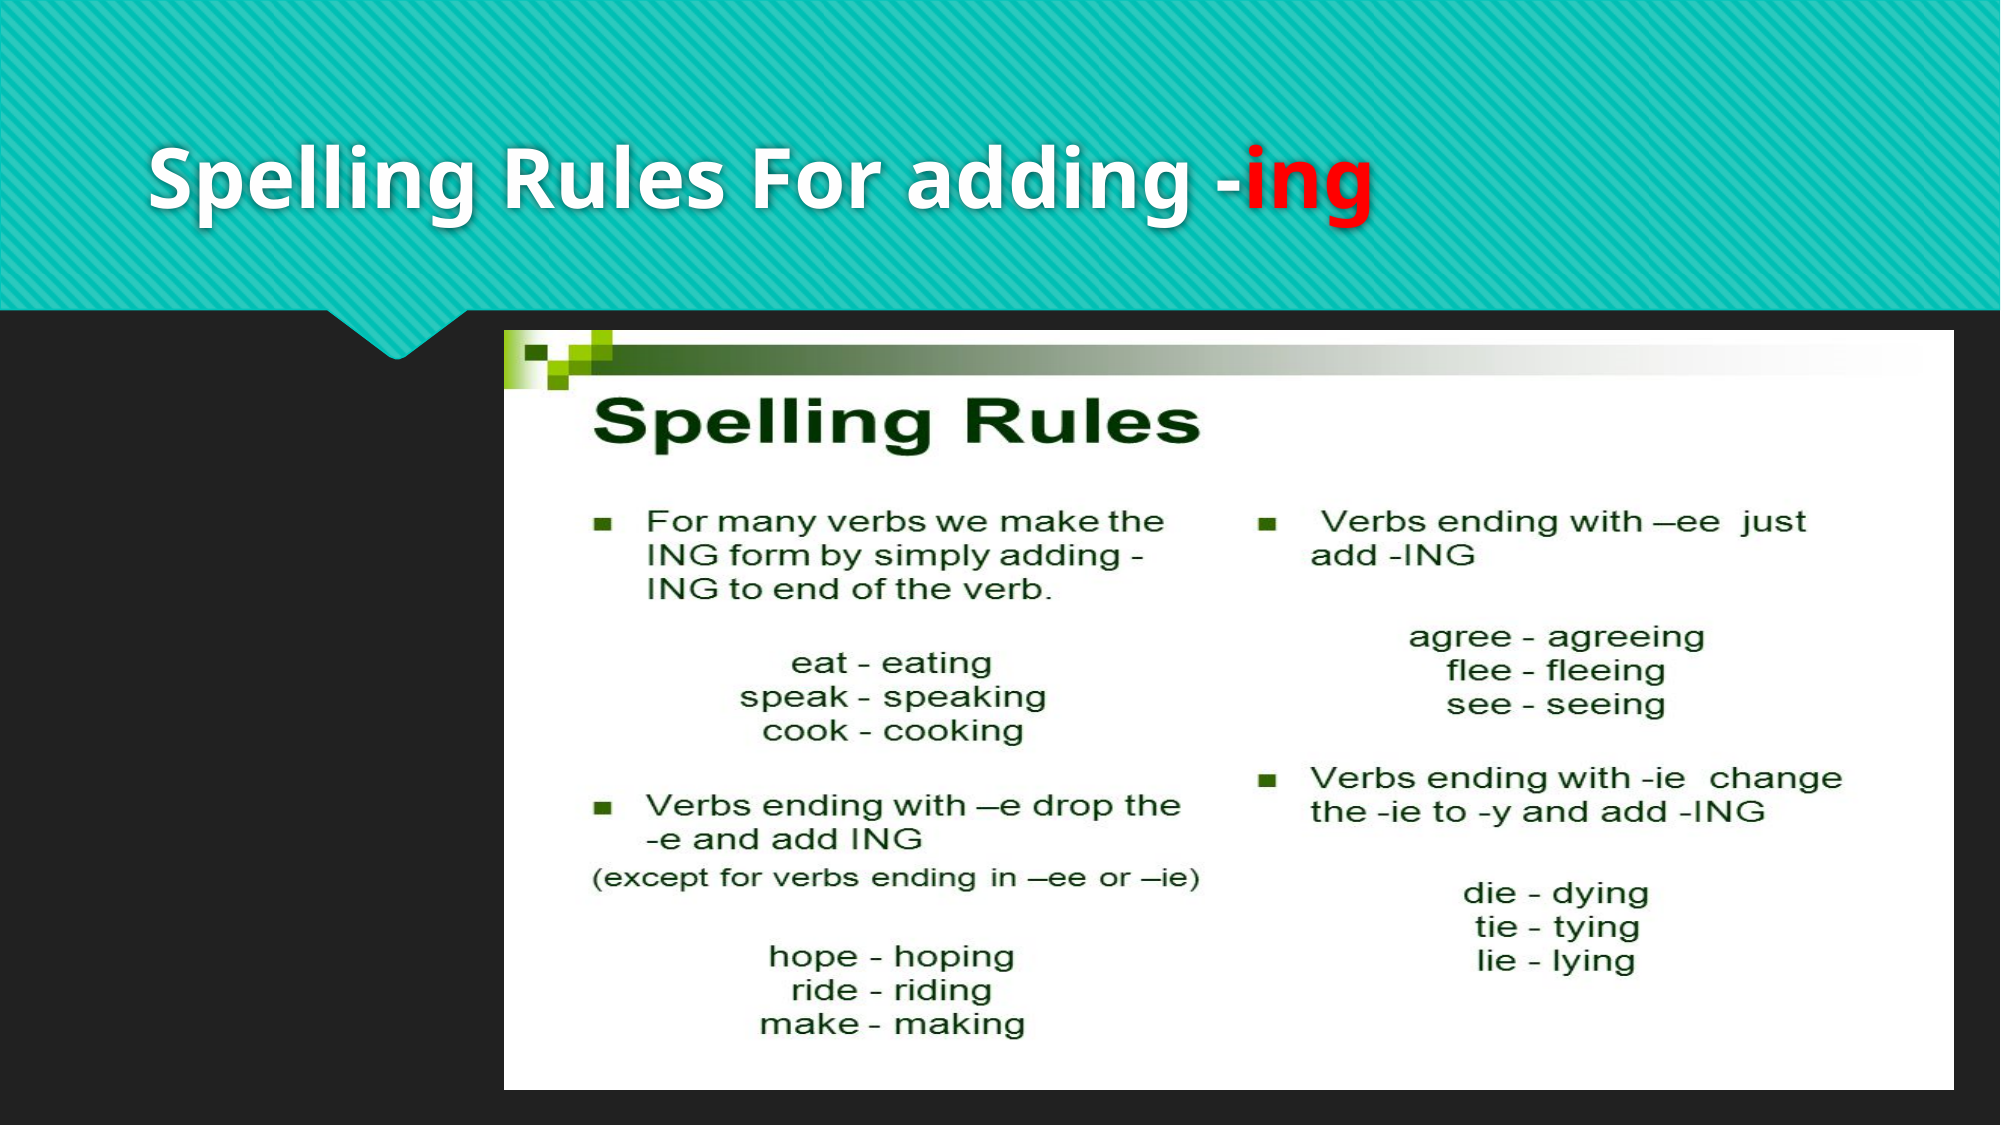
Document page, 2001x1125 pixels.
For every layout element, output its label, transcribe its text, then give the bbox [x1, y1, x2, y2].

picture [503, 329, 1954, 1090]
title Spelling Rules For adding -ing [132, 73, 1868, 233]
